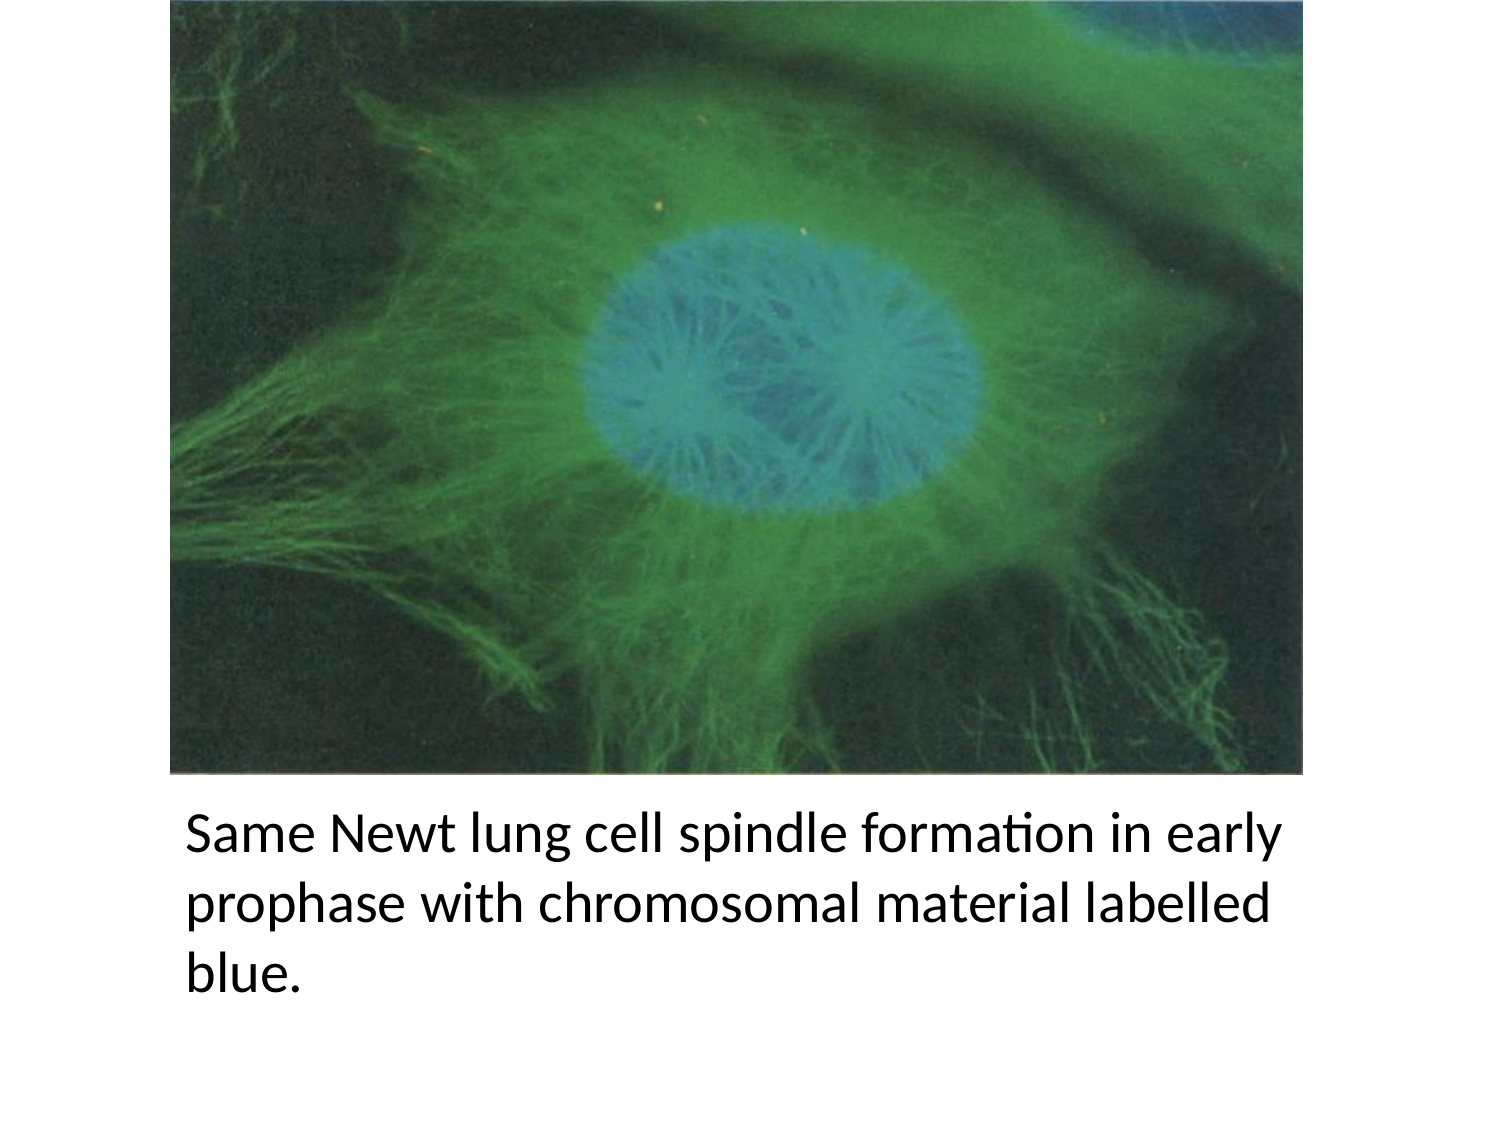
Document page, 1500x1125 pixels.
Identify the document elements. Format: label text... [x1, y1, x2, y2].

text_box Same Newt lung cell spindle formation in early prophase with chromosomal material labelled blue. [171, 786, 1306, 1012]
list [170, 0, 1303, 776]
